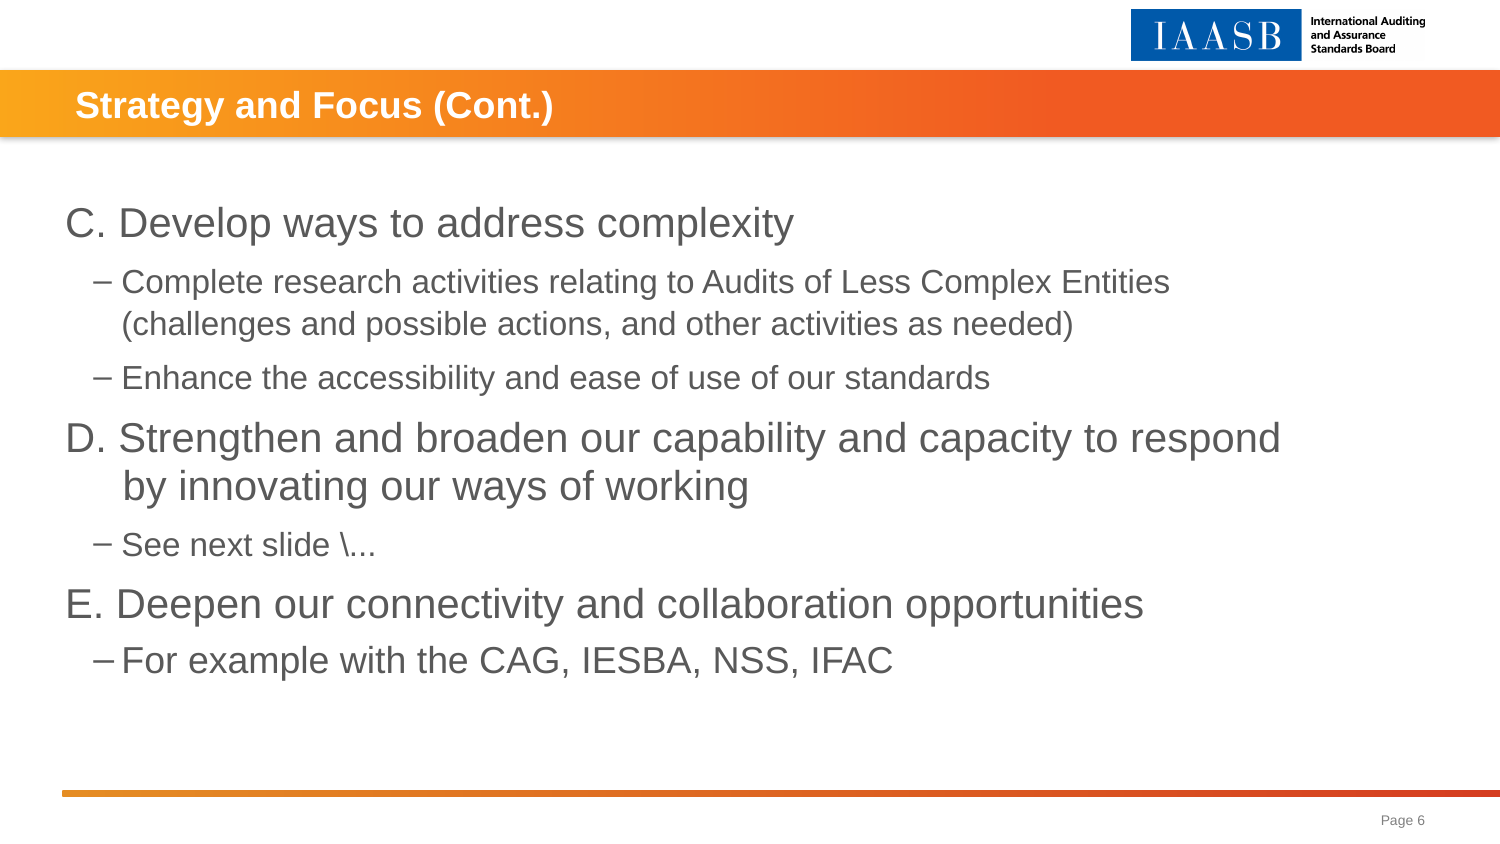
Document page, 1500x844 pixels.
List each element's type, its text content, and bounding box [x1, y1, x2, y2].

title Strategy and Focus (Cont.) [75, 70, 1425, 137]
slide_number Page 6 [972, 801, 1425, 839]
list C. Develop ways to address complexity Complete research activities relating to Audits of Less Complex Entities (challenges and possible actions, and other activities as needed) Enhance the accessibility and ease of use of our standards D. Strengthen and broaden our capability and capacity to respond by innovating our ways of working See next slide \... E. Deepen our connectivity and collaboration opportunities For example with the CAG, IESBA, NSS, IFAC [65, 197, 1480, 754]
picture [1131, 9, 1425, 61]
